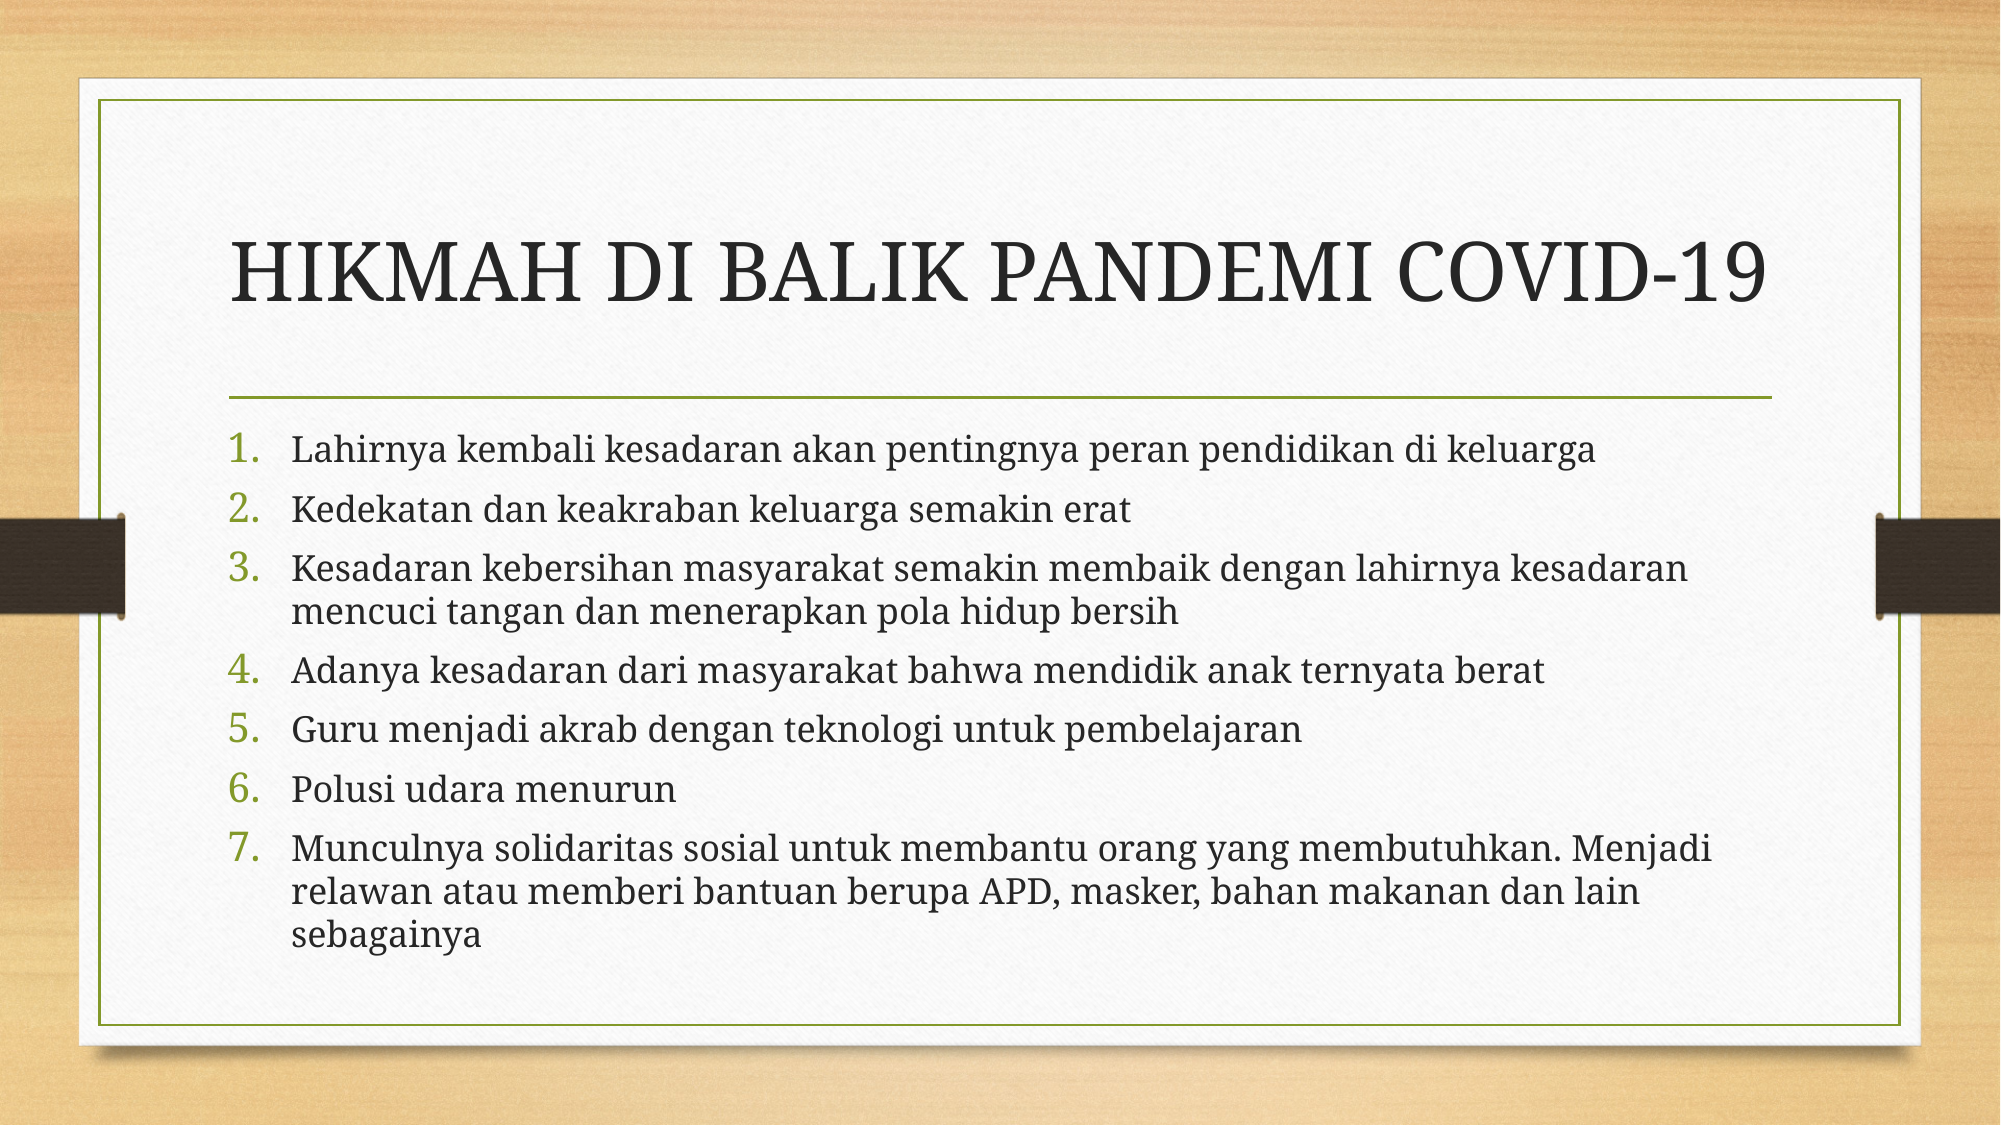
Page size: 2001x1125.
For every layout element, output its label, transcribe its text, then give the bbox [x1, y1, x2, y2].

picture [0, 0, 2001, 1125]
title HIKMAH DI BALIK PANDEMI COVID-19 [212, 161, 1788, 375]
list Lahirnya kembali kesadaran akan pentingnya peran pendidikan di keluarga Kedekatan dan keakraban keluarga semakin erat Kesadaran kebersihan masyarakat semakin membaik dengan lahirnya kesadaran mencuci tangan dan menerapkan pola hidup bersih Adanya kesadaran dari masyarakat bahwa mendidik anak ternyata berat Guru menjadi akrab dengan teknologi untuk pembelajaran Polusi udara menurun Munculnya solidaritas sosial untuk membantu orang yang membutuhkan. Menjadi relawan atau memberi bantuan berupa APD, masker, bahan makanan dan lain sebagainya [212, 419, 1788, 964]
